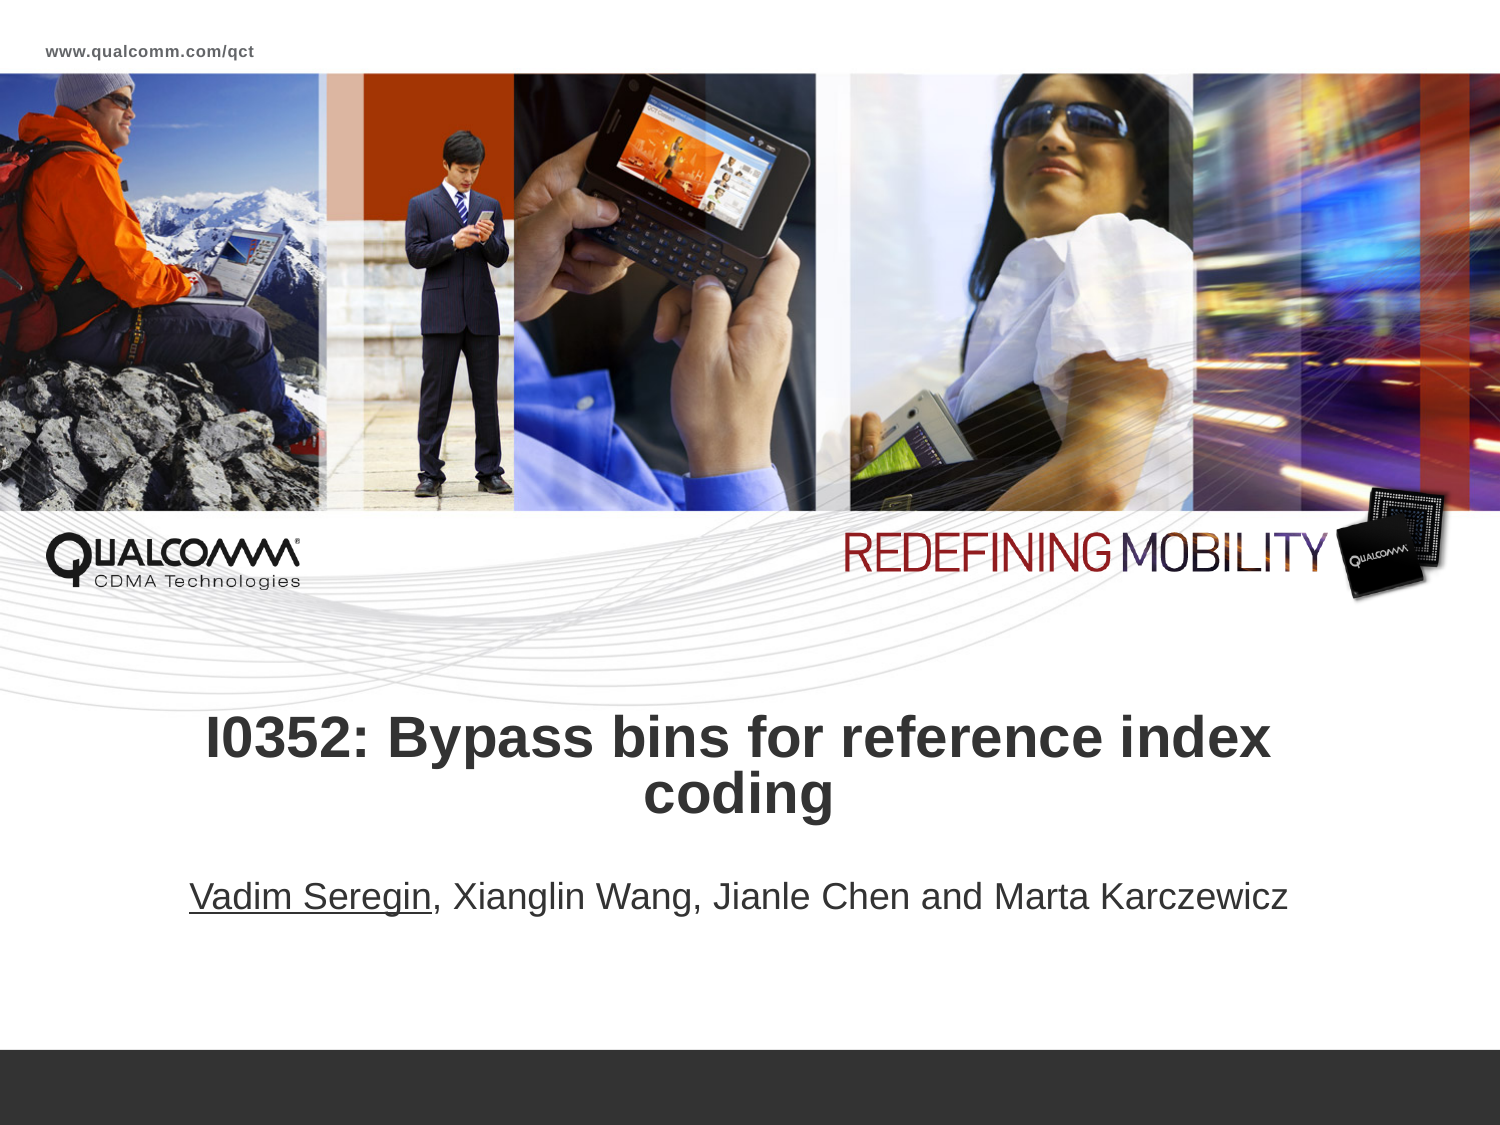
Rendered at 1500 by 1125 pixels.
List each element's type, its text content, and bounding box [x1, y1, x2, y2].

picture [0, 12, 1500, 744]
title I0352: Bypass bins for reference index coding Vadim Seregin, Xianglin Wang, Jianle Chen and Marta Karczewicz [124, 671, 1354, 925]
picture [30, 1048, 372, 1052]
